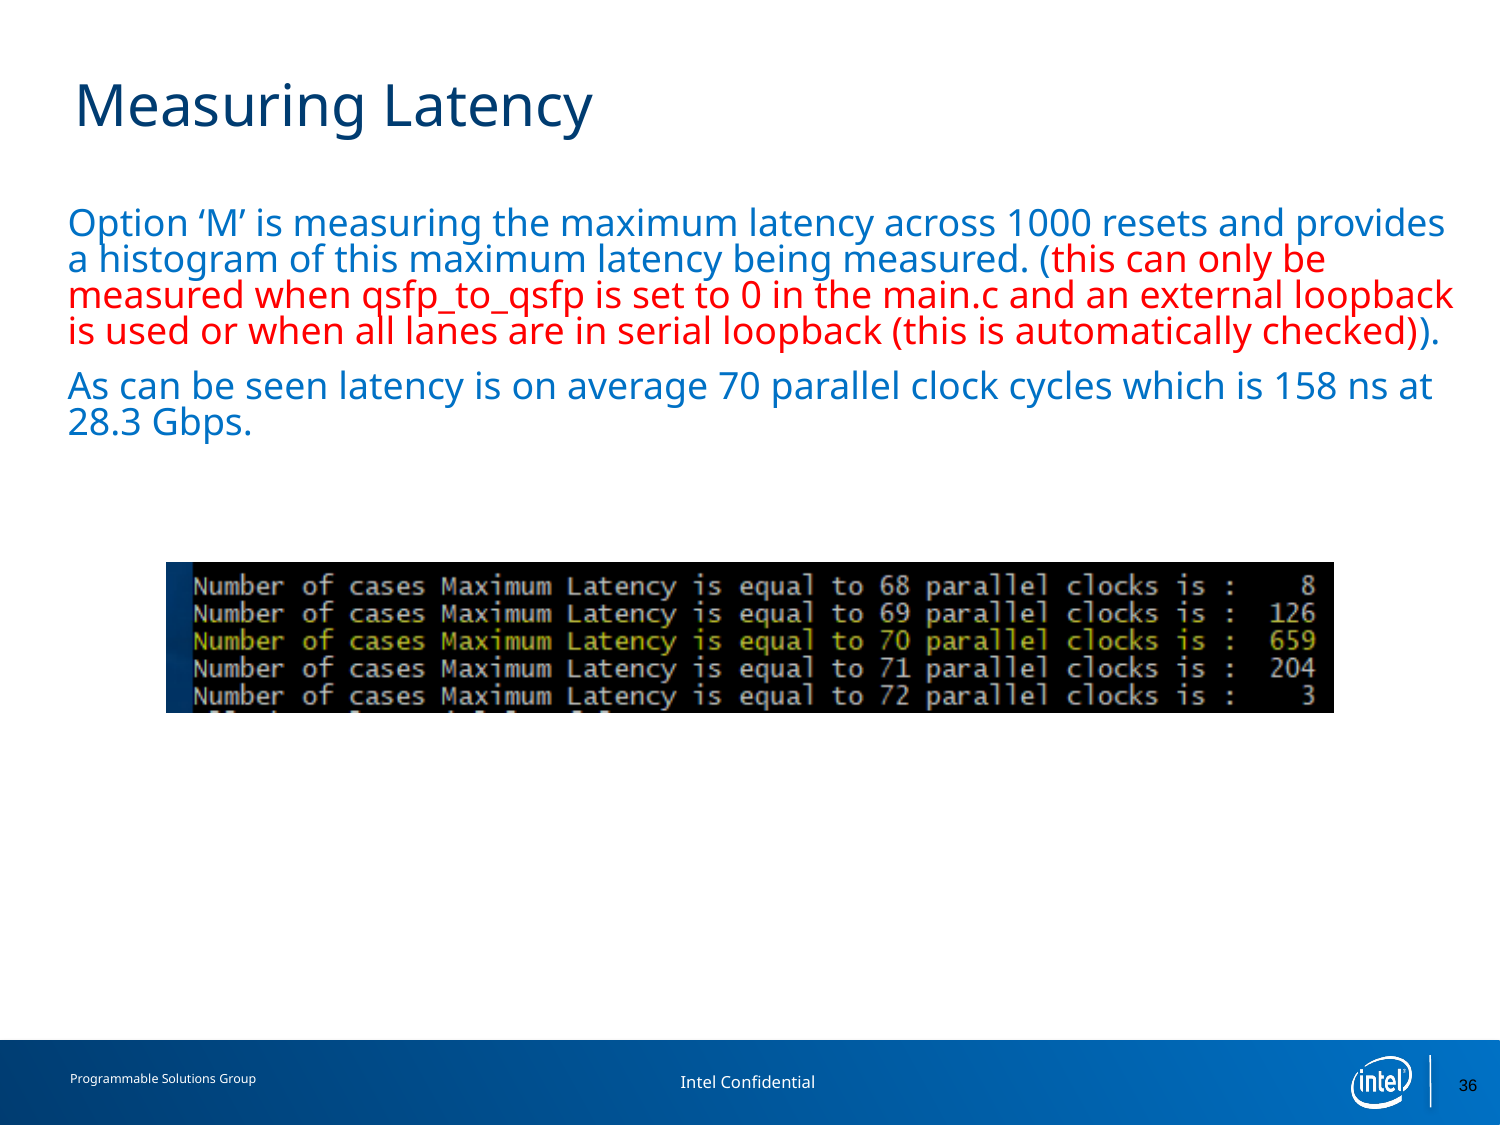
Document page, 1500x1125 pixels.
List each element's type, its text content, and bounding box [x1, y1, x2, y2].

list Option ‘M’ is measuring the maximum latency across 1000 resets and provides a histogram of this maximum latency being measured. (this can only be measured when qsfp_to_qsfp is set to 0 in the main.c and an external loopback is used or when all lanes are in serial loopback (this is automatically checked)). As can be seen latency is on average 70 parallel clock cycles which is 158 ns at 28.3 Gbps. [67, 208, 1463, 1033]
picture [166, 562, 1334, 713]
slide_number 36 [1127, 1055, 1478, 1116]
title Measuring Latency [74, 67, 1425, 208]
